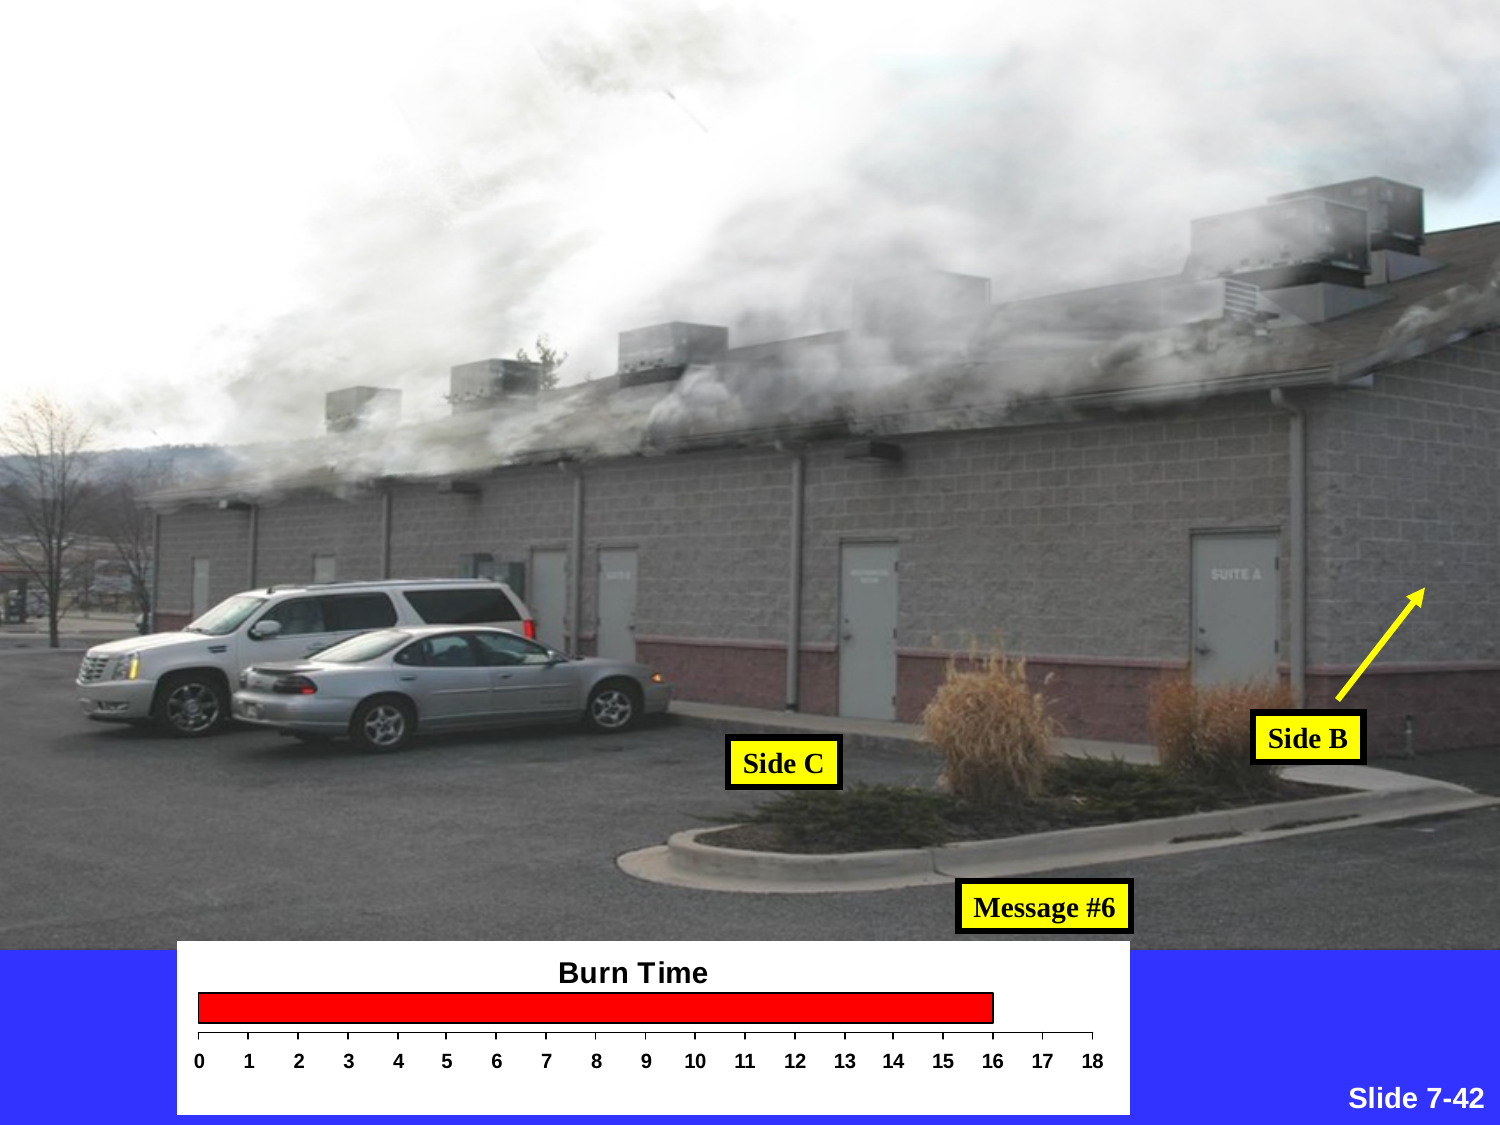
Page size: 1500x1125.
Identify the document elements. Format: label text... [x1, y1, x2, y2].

slide_number Slide 7-327 [1149, 1071, 1500, 1125]
picture [0, 0, 1500, 951]
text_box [176, 940, 1131, 1115]
